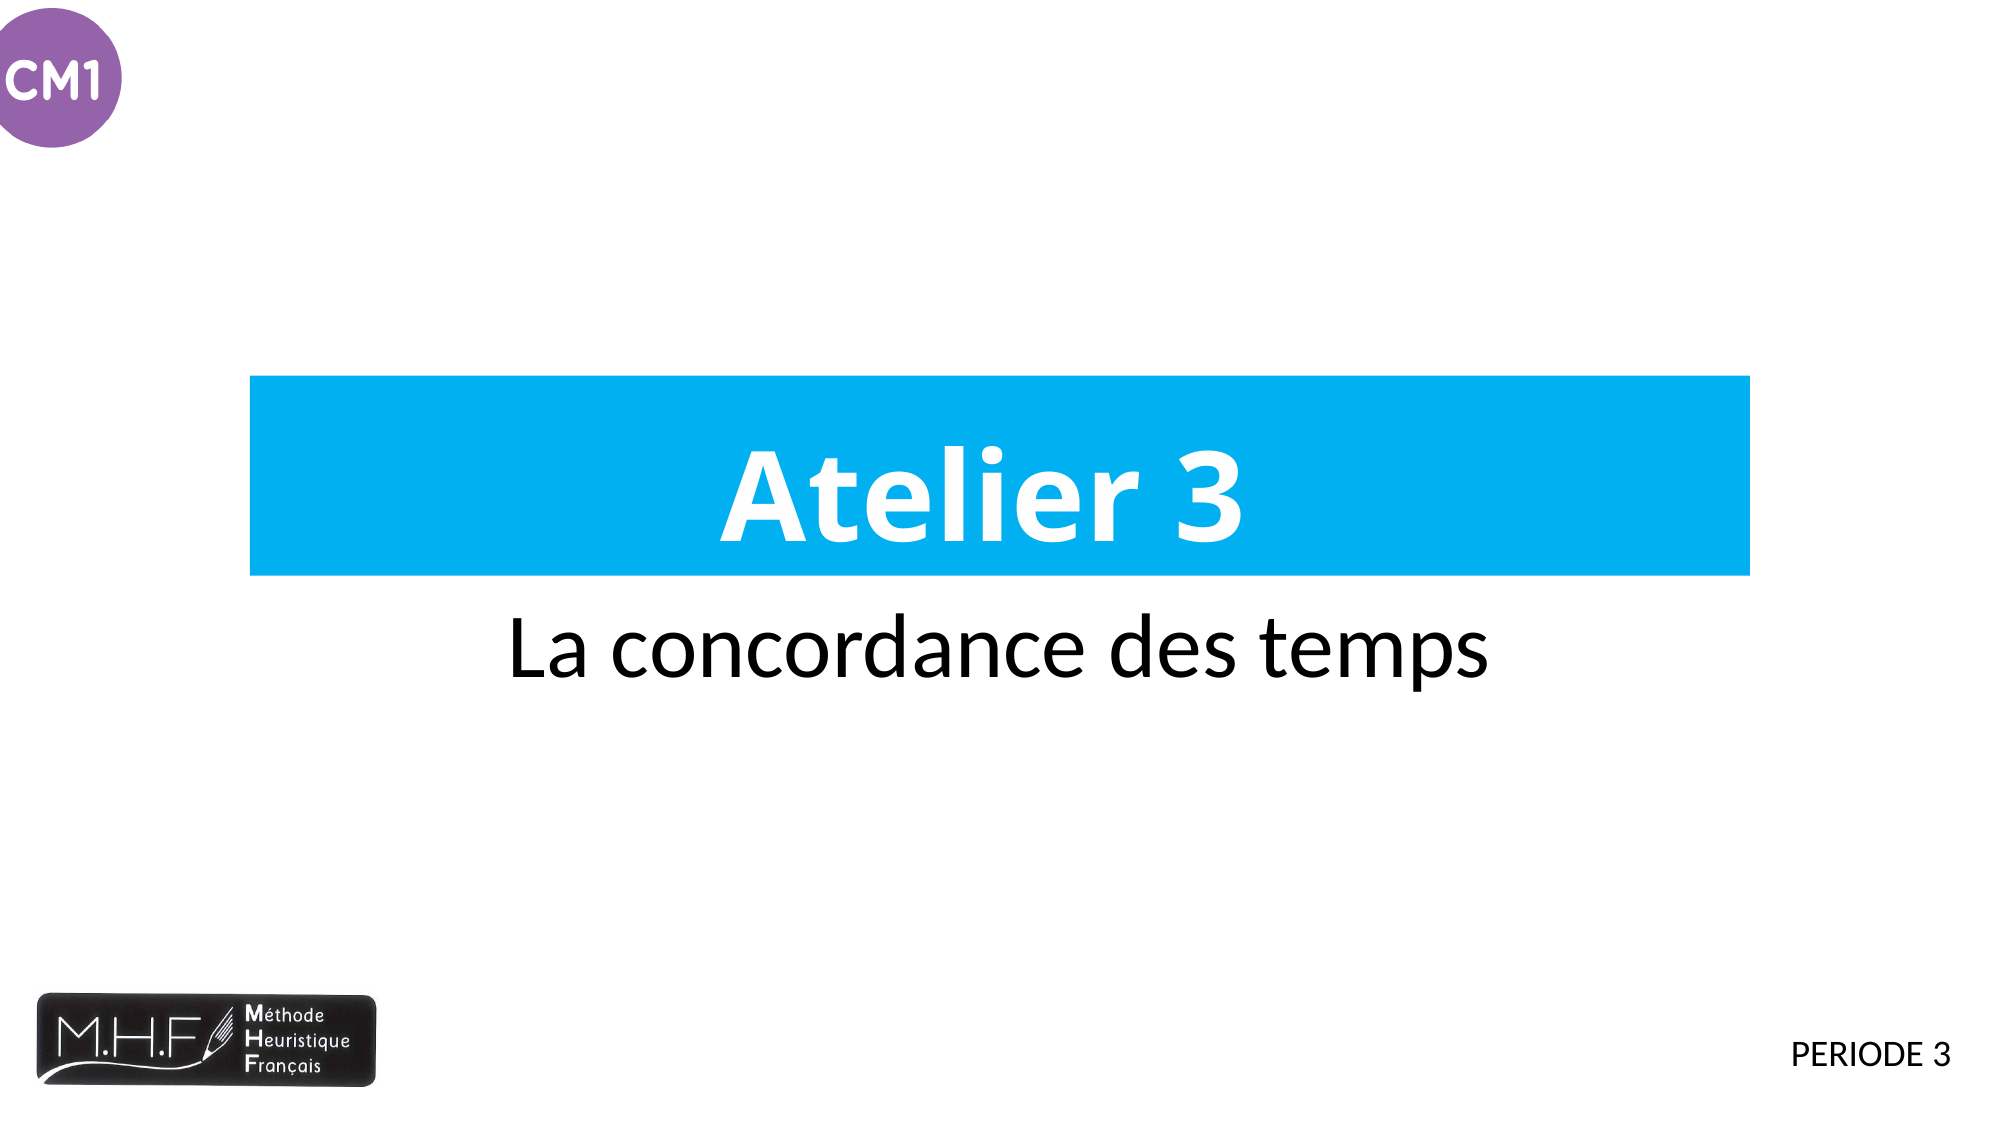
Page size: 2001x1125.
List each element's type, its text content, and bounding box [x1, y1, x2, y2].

picture [33, 990, 379, 1089]
subtitle La concordance des temps [249, 590, 1750, 863]
picture [0, 0, 134, 152]
text_box PERIODE 3 [1362, 1021, 1967, 1082]
title Atelier 3 [249, 375, 1750, 576]
